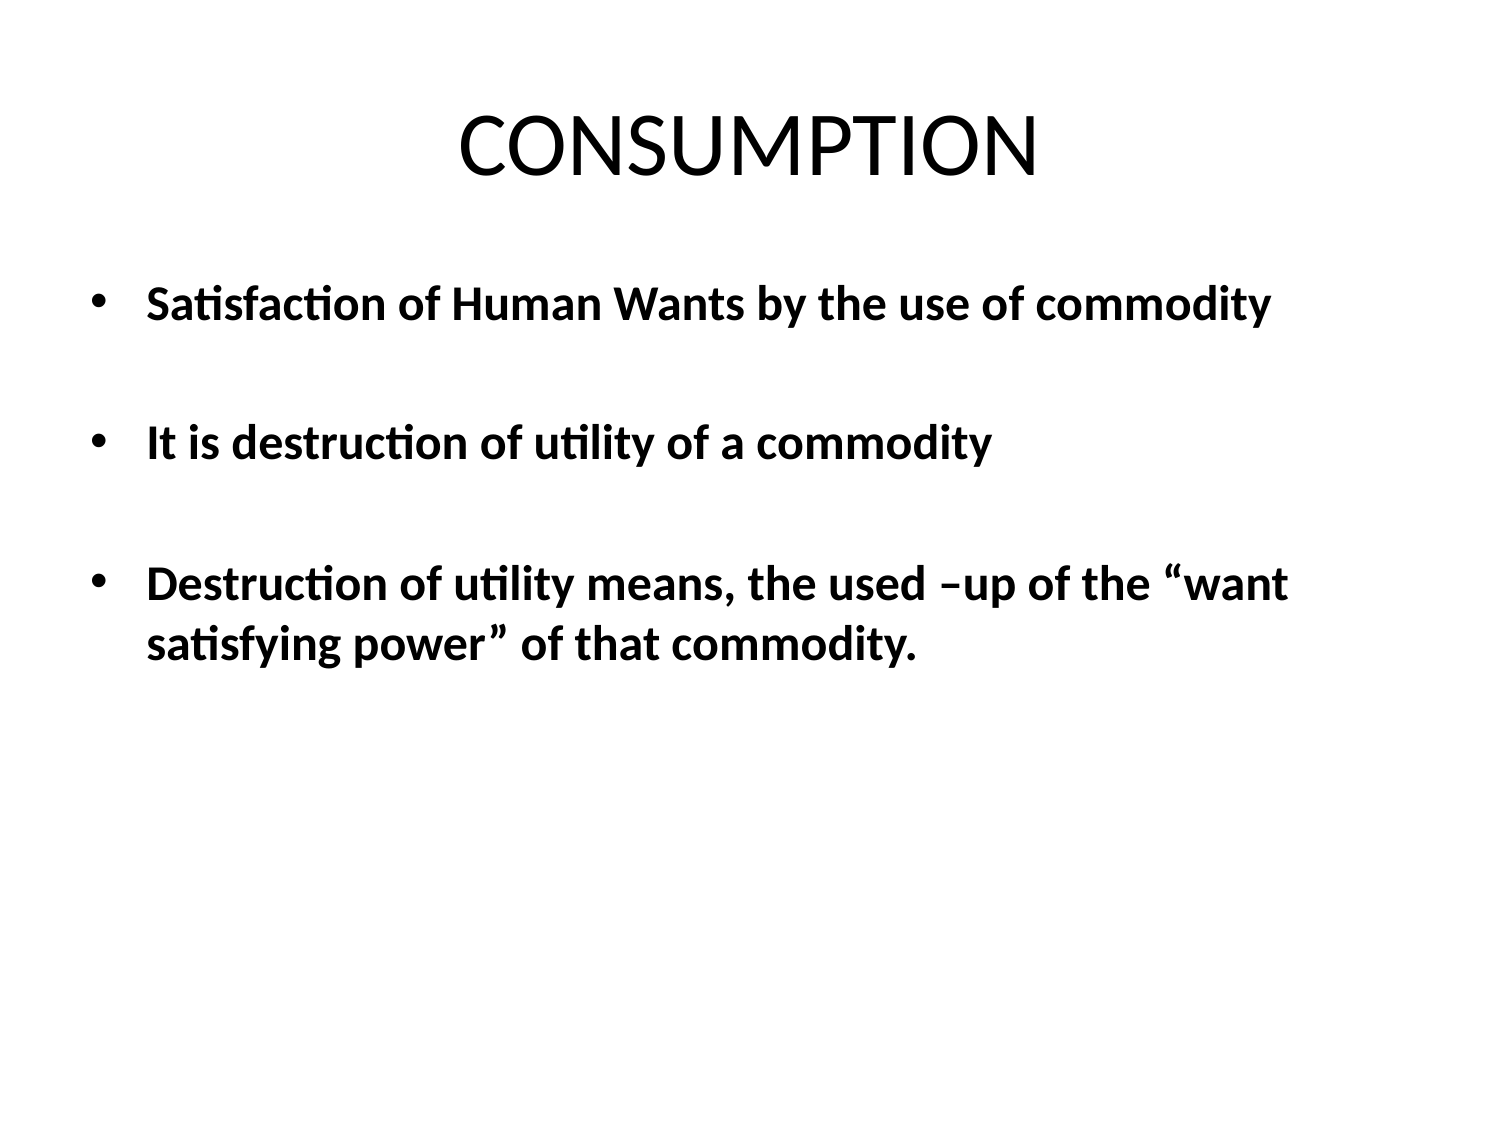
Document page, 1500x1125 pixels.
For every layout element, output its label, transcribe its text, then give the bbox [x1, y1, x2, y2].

list Satisfaction of Human Wants by the use of commodity It is destruction of utility of a commodity Destruction of utility means, the used –up of the “want satisfying power” of that commodity. [75, 262, 1425, 1005]
title CONSUMPTION [75, 45, 1425, 233]
